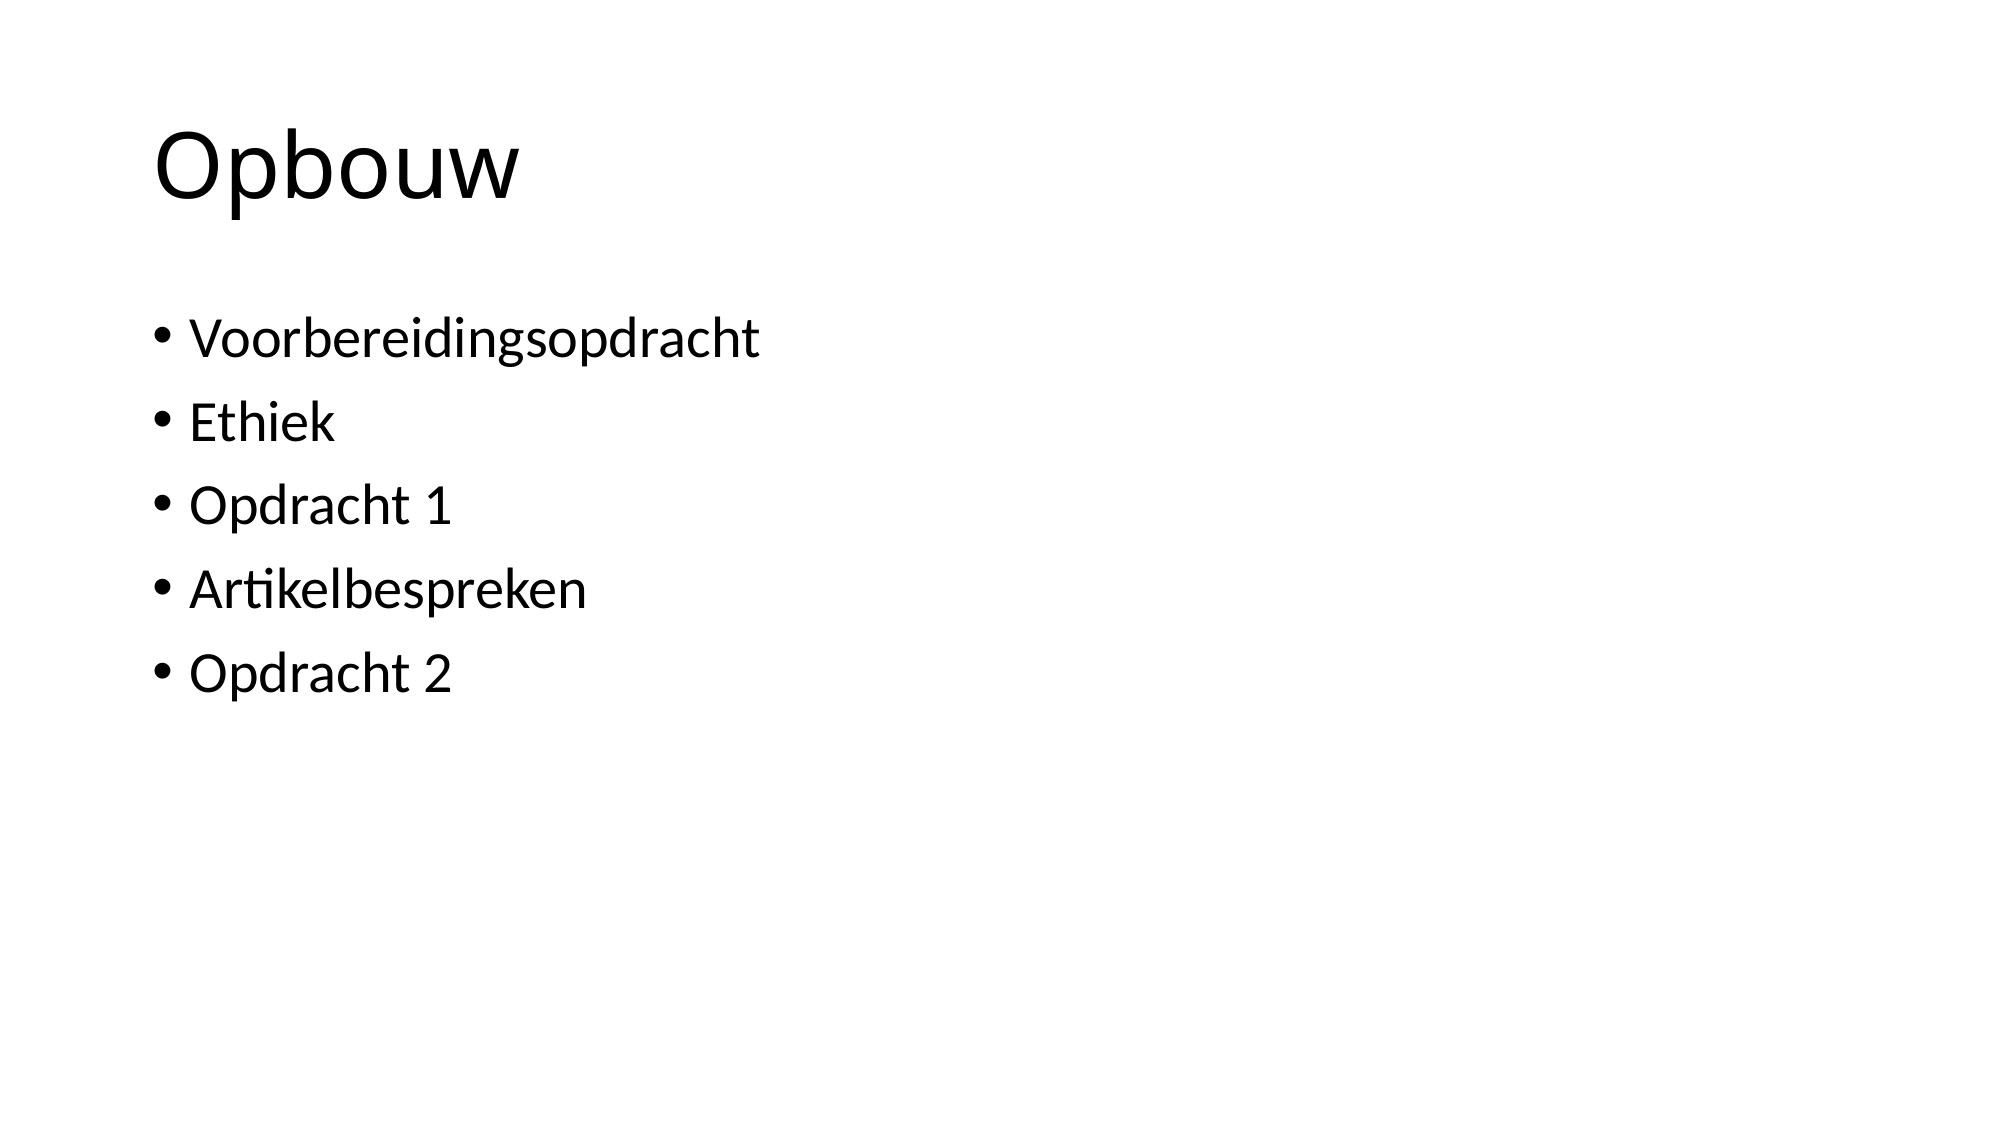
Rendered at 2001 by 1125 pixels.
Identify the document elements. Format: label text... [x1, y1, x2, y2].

title Opbouw [137, 59, 1863, 278]
list Voorbereidingsopdracht Ethiek Opdracht 1 Artikelbespreken Opdracht 2 [137, 299, 1863, 1014]
